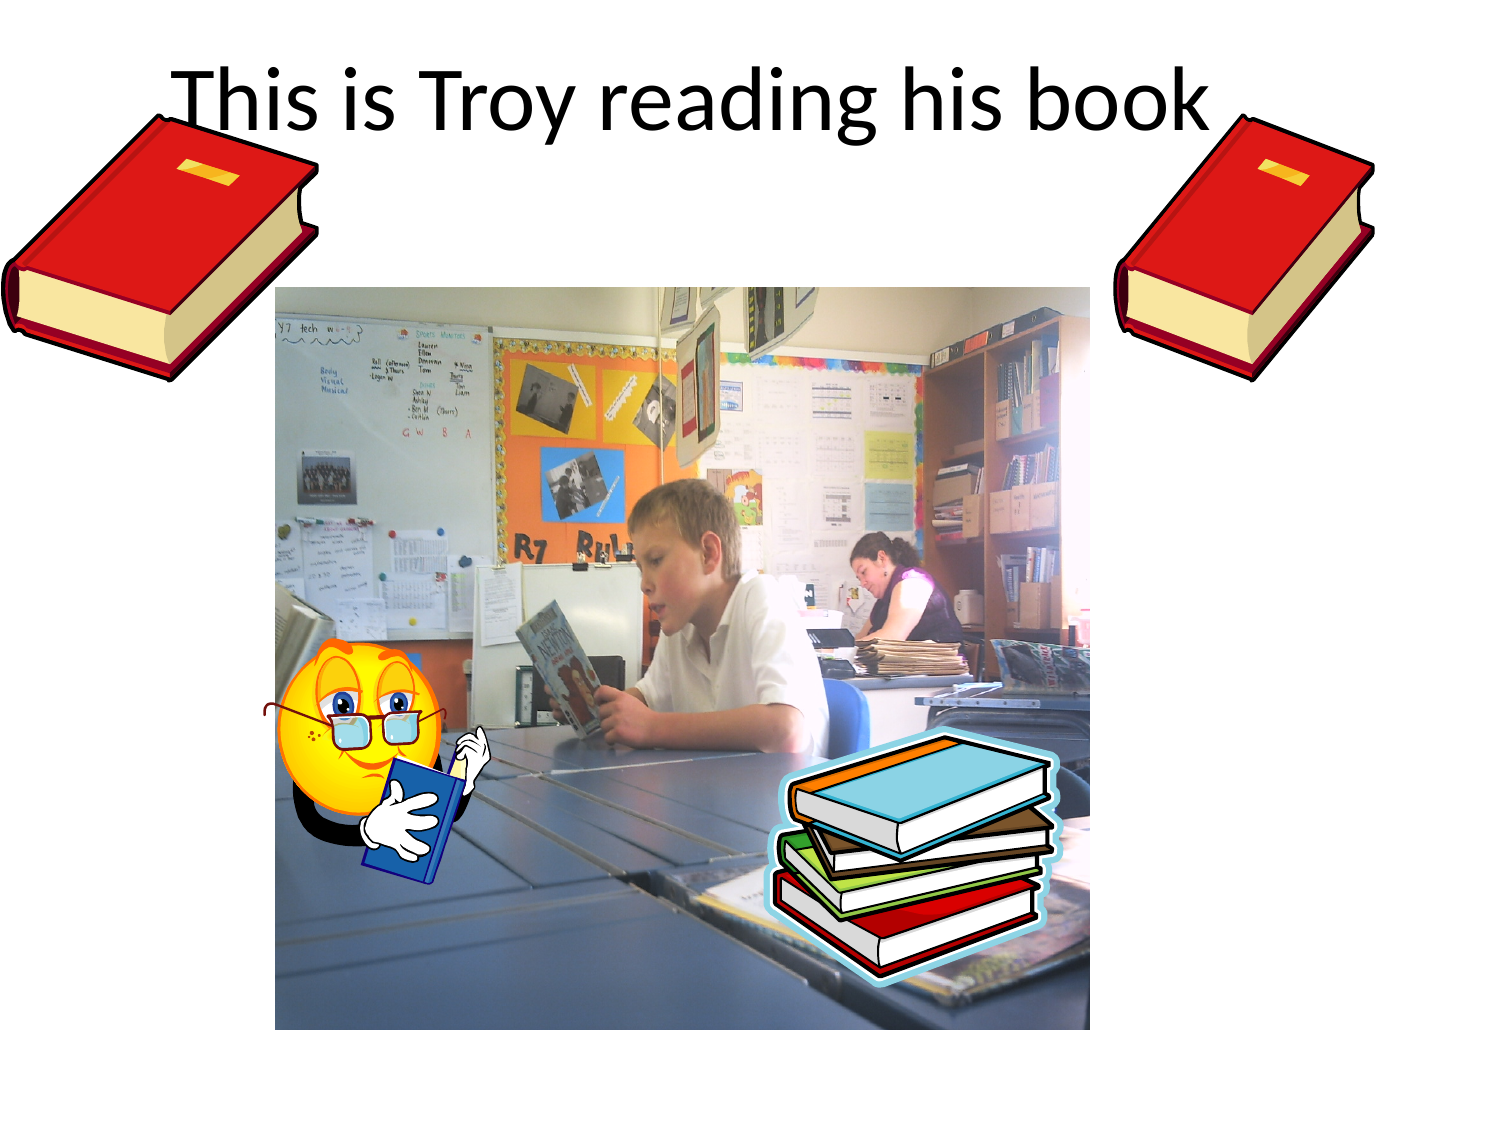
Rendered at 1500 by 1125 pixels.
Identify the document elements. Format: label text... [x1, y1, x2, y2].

picture [262, 637, 493, 886]
picture [1112, 112, 1376, 384]
title This is Troy reading his book [37, 0, 1388, 188]
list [275, 287, 1091, 1031]
picture [762, 724, 1065, 989]
picture [0, 112, 320, 384]
